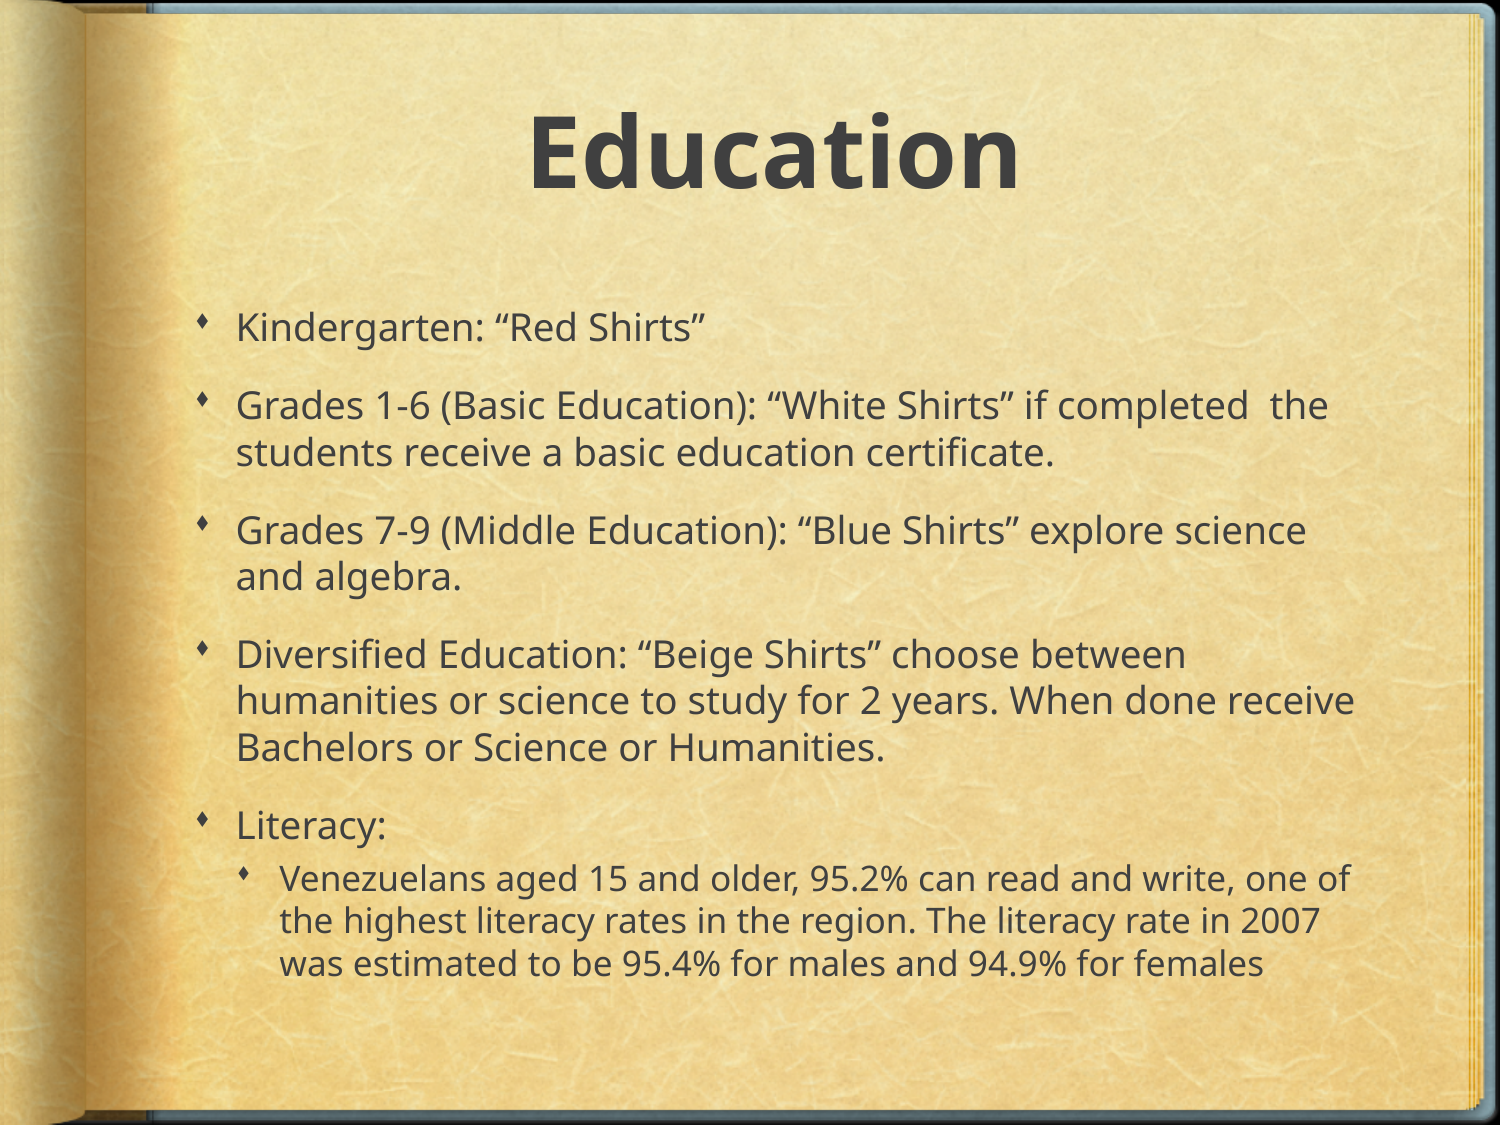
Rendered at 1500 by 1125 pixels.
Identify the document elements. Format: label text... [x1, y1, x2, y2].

title Education [178, 45, 1372, 265]
picture [0, 0, 1500, 1125]
list Kindergarten: “Red Shirts” Grades 1-6 (Basic Education): “White Shirts” if completed the students receive a basic education certificate. Grades 7-9 (Middle Education): “Blue Shirts” explore science and algebra. Diversified Education: “Beige Shirts” choose between humanities or science to study for 2 years. When done receive Bachelors or Science or Humanities. Literacy: Venezuelans aged 15 and older, 95.2% can read and write, one of the highest literacy rates in the region. The literacy rate in 2007 was estimated to be 95.4% for males and 94.9% for females [178, 295, 1372, 1005]
